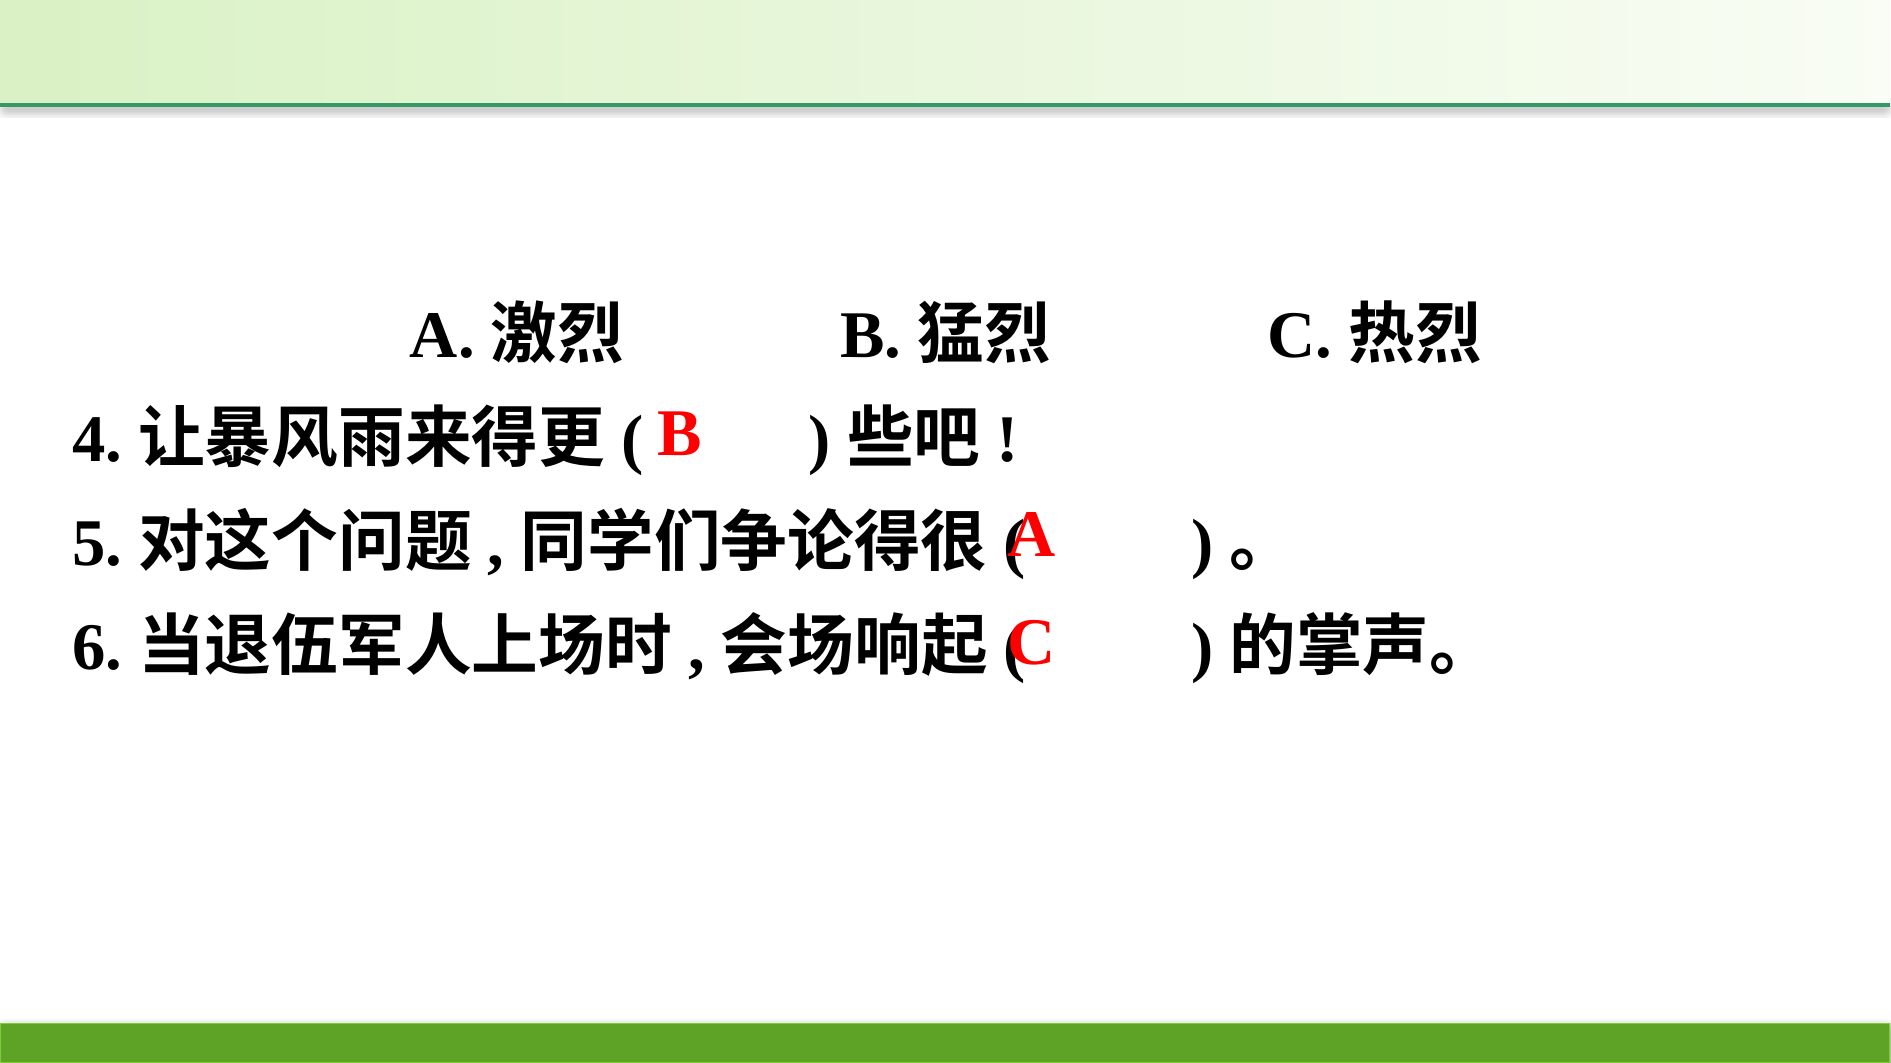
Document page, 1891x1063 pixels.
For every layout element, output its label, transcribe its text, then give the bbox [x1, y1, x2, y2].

text_box A [992, 482, 1071, 578]
text_box B [642, 381, 717, 477]
text_box A.激烈 B.猛烈 C.热烈 4.让暴风雨来得更( )些吧! 5.对这个问题,同学们争论得很( )。 6.当退伍军人上场时,会场响起( )的掌声。 [57, 259, 1835, 691]
text_box C [992, 590, 1071, 686]
